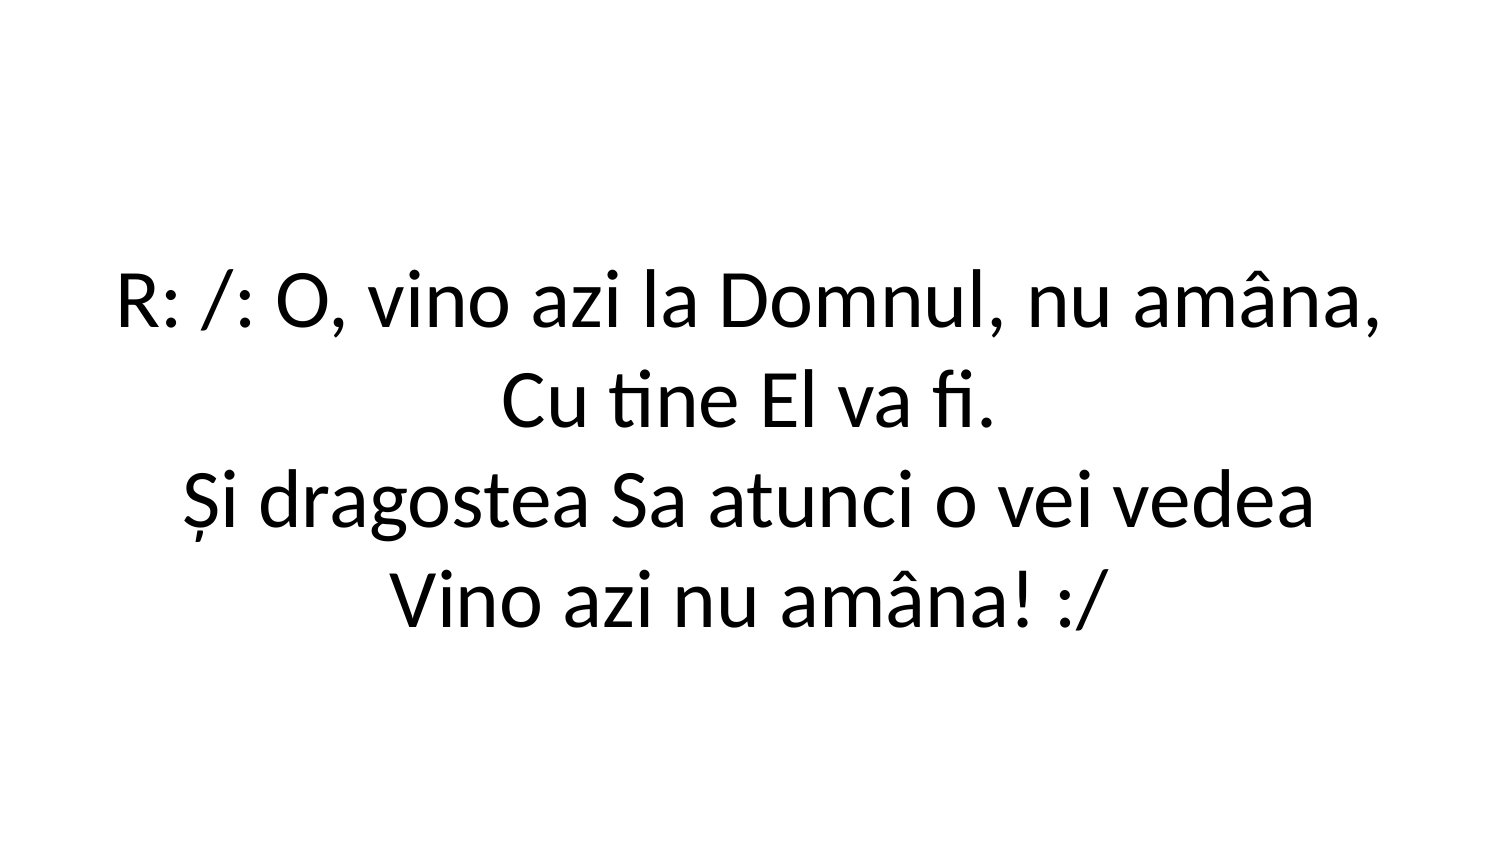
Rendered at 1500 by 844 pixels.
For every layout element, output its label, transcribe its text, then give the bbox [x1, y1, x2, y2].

text_box R: /: O, vino azi la Domnul, nu amâna, Cu tine El va fi. Și dragostea Sa atunci o vei vedea Vino azi nu amâna! :/ [100, 192, 1400, 652]
